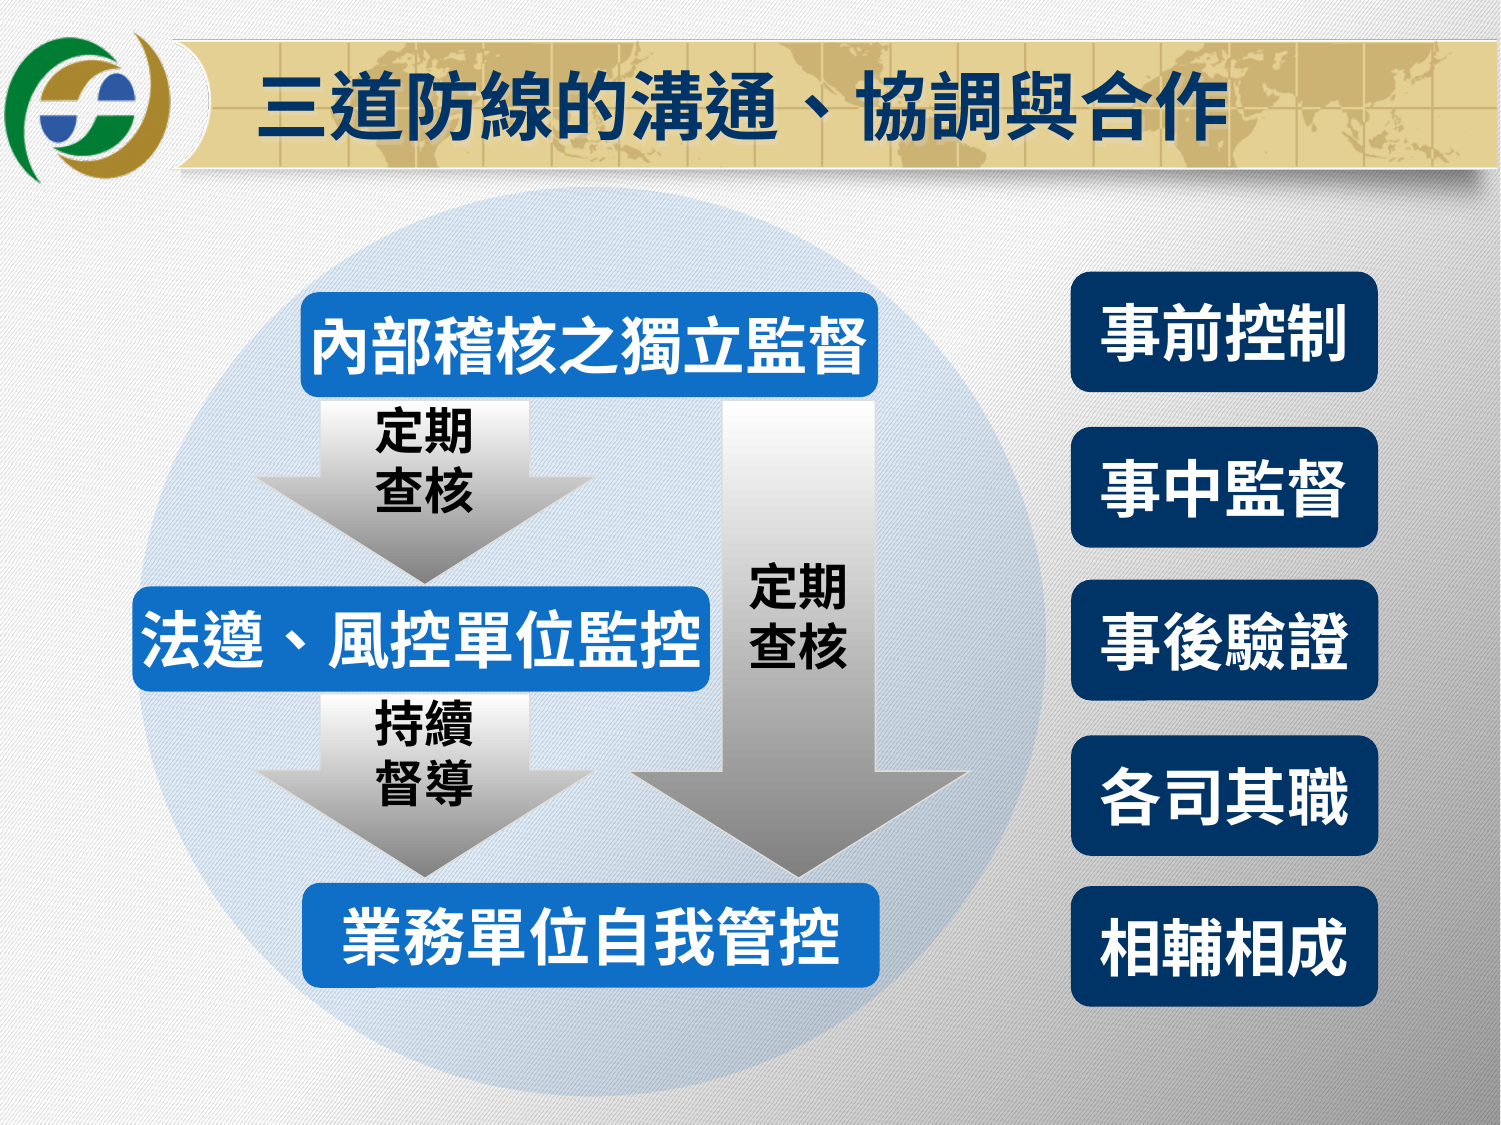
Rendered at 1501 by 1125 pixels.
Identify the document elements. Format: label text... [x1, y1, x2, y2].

text_box 持續 督導 [253, 693, 597, 879]
text_box [138, 186, 1046, 1097]
text_box 定期 查核 [253, 400, 597, 585]
text_box 事後驗證 [1071, 579, 1379, 701]
text_box 相輔相成 [1070, 886, 1379, 1007]
text_box 定期 查核 [627, 400, 971, 879]
text_box 各司其職 [1071, 735, 1379, 856]
text_box 法遵、風控單位監控 [132, 586, 710, 692]
text_box 事前控制 [1070, 271, 1378, 393]
text_box 內部稽核之獨立監督 [300, 292, 879, 398]
picture [2, 27, 1501, 223]
text_box 事中監督 [1070, 426, 1379, 548]
text_box 業務單位自我管控 [302, 882, 880, 988]
text_box 三道防線的溝通、協調與合作 [239, 41, 1476, 180]
